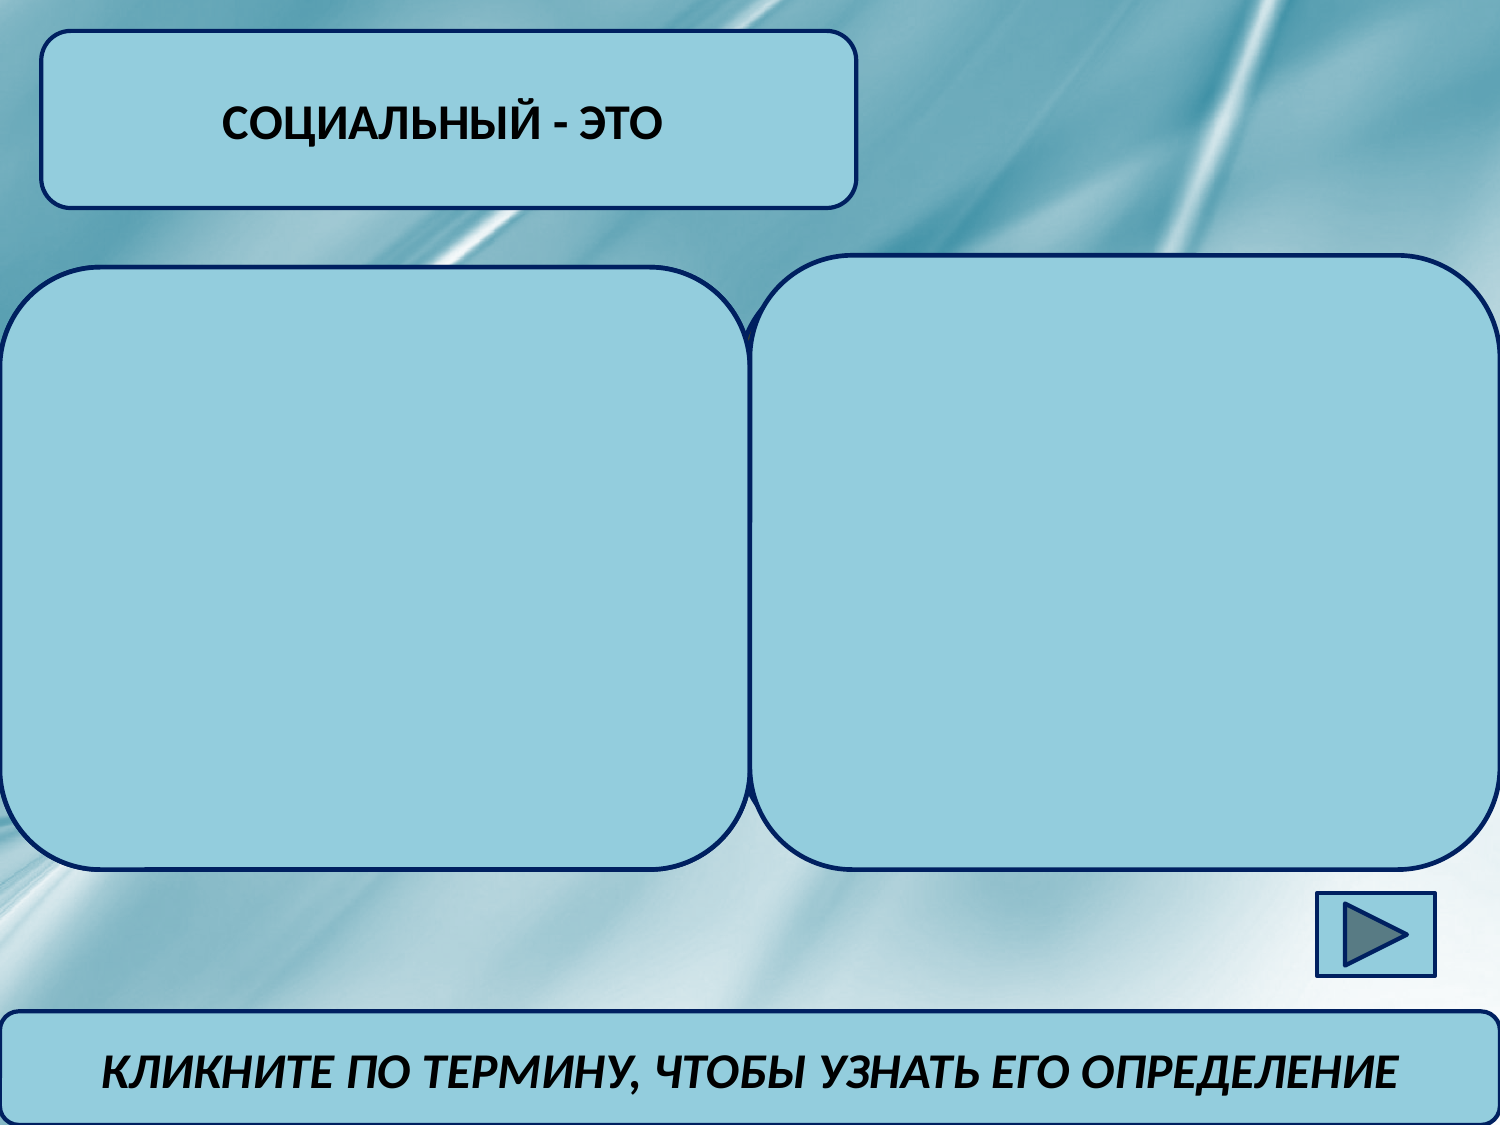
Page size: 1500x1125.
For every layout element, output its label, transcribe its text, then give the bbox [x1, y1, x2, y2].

picture [739, 274, 1500, 846]
text_box КЛИКНИТЕ ПО ТЕРМИНУ, ЧТОБЫ УЗНАТЬ ЕГО ОПРЕДЕЛЕНИЕ [0, 1009, 1500, 1125]
text_box [791, 253, 1459, 273]
text_box [795, 855, 1455, 872]
text_box СОЦИАЛЬНЫЙ - ЭТО [39, 28, 859, 211]
text_box [1315, 891, 1437, 978]
text_box [0, 265, 734, 872]
